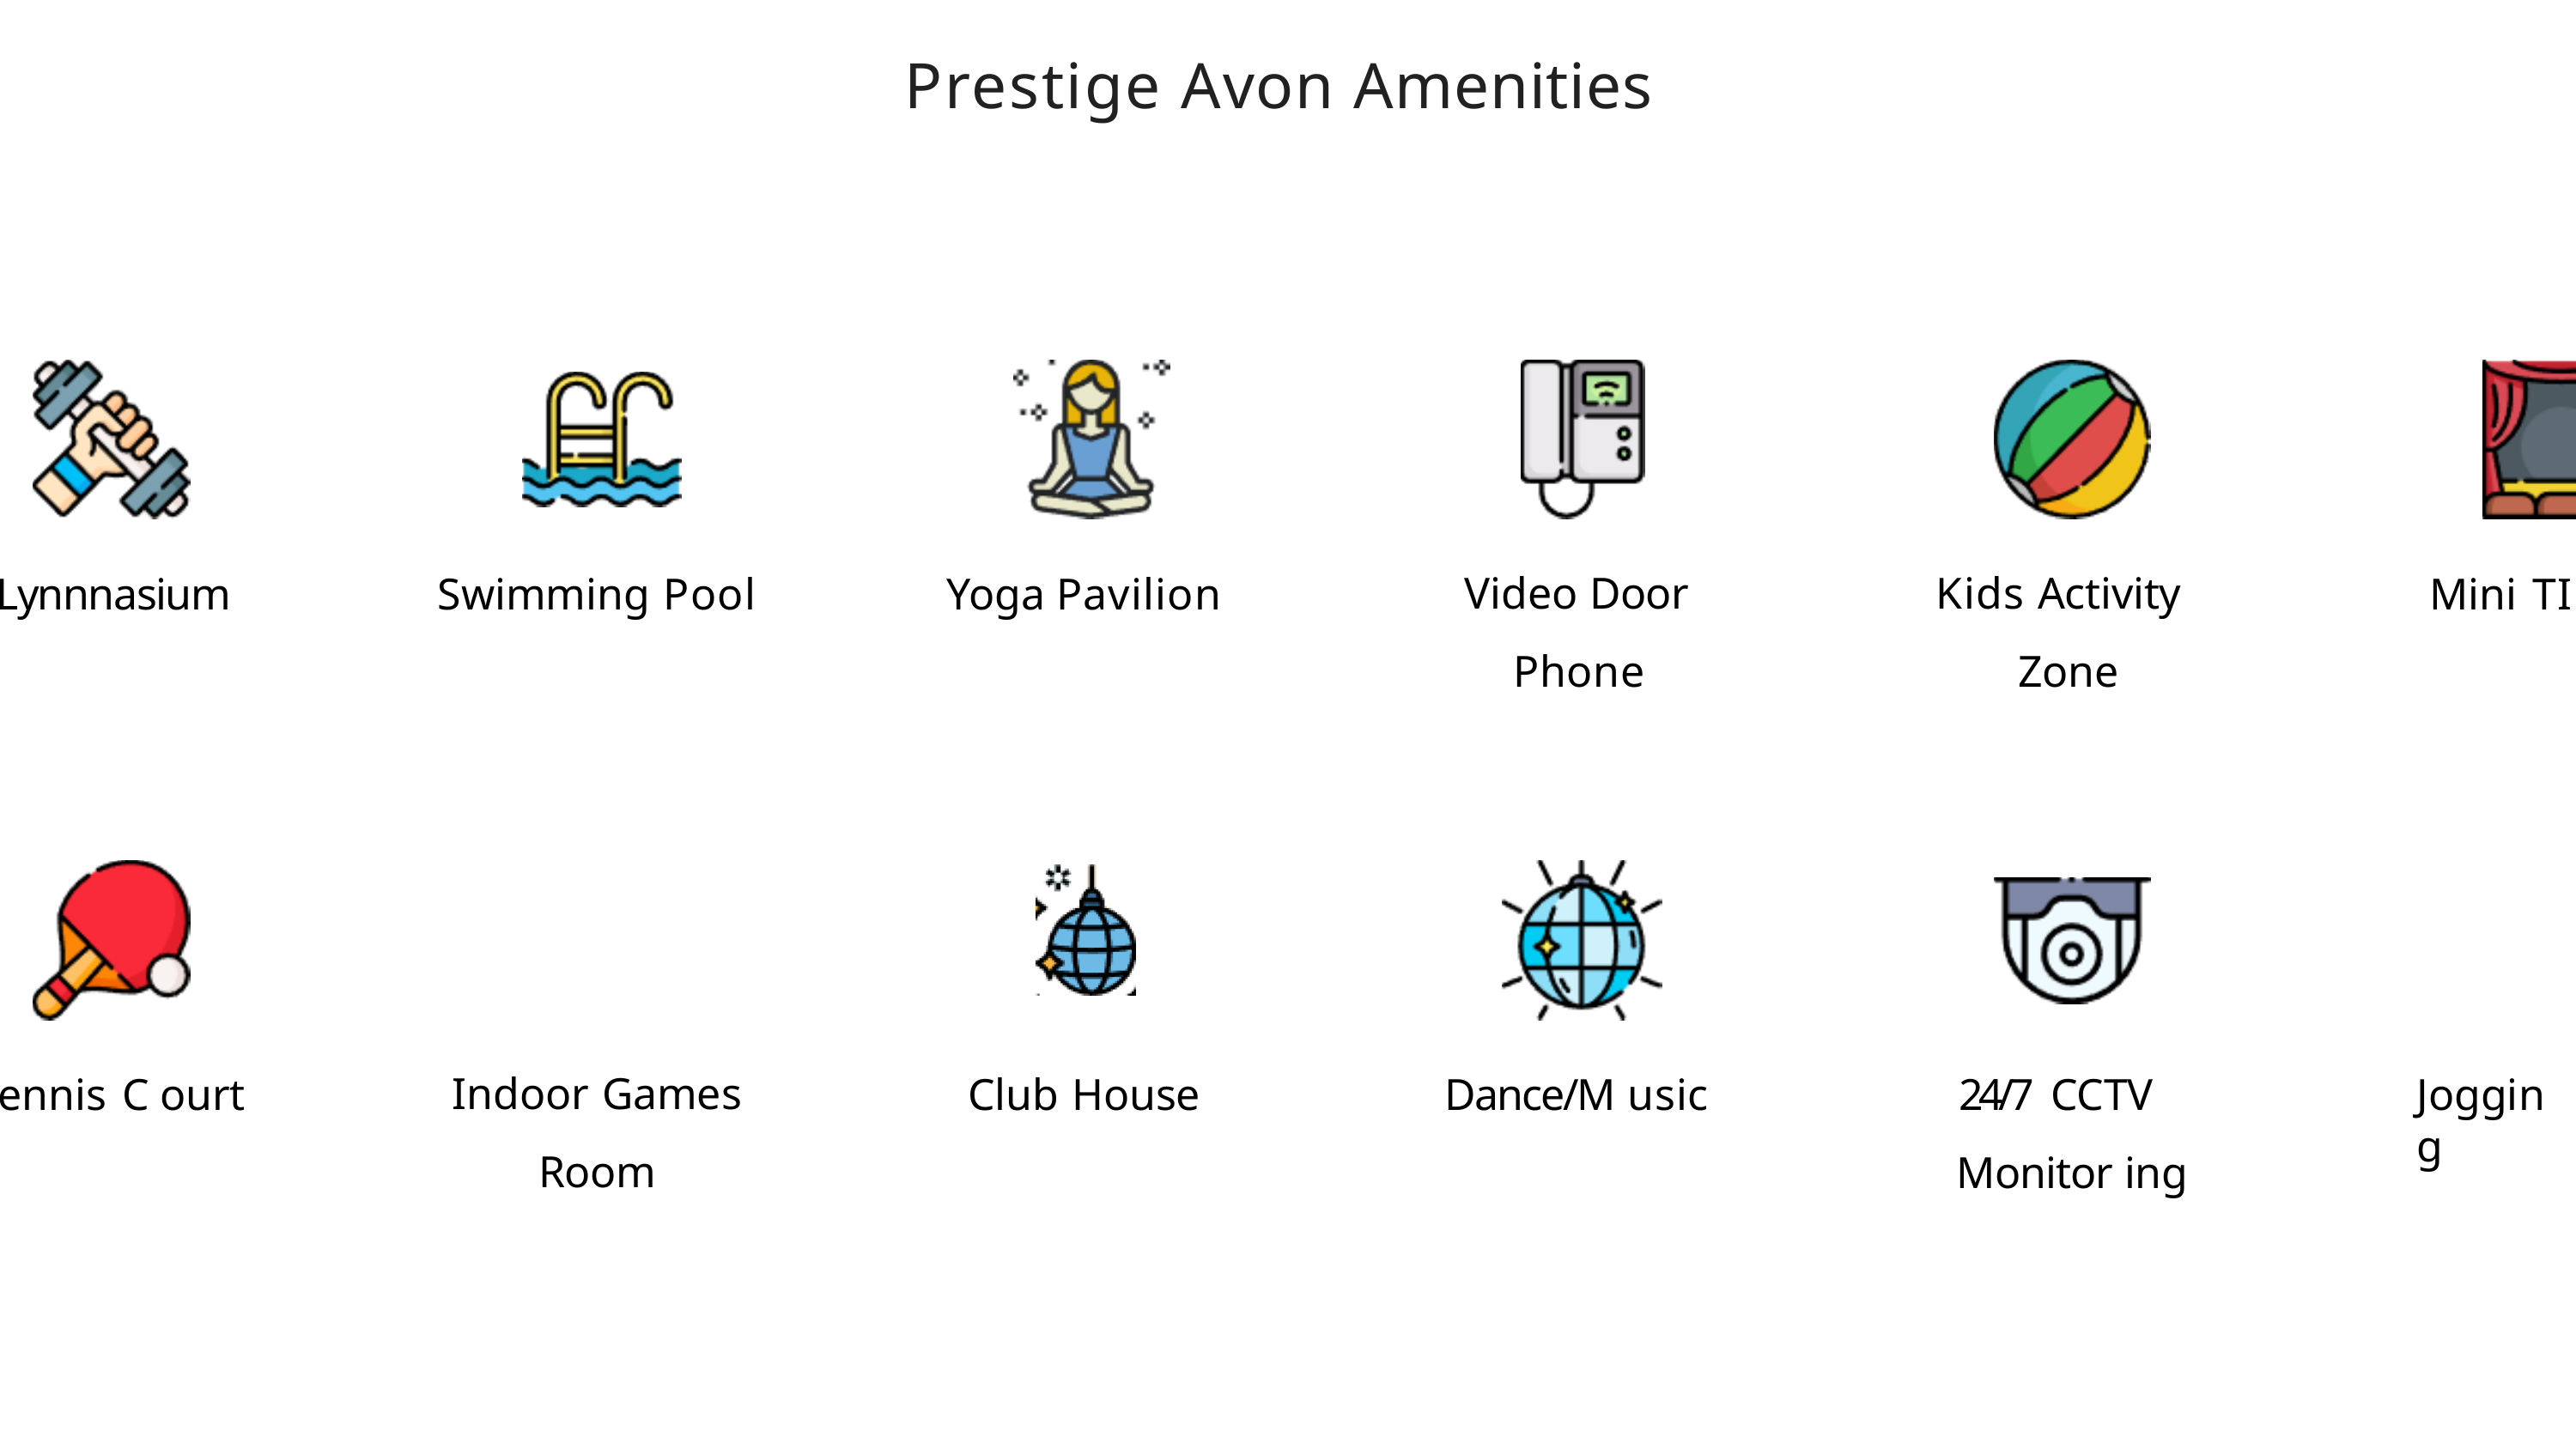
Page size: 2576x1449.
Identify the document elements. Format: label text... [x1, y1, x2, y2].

picture [521, 372, 682, 507]
picture [1993, 360, 2151, 520]
text_box Swimming Pool [435, 564, 768, 618]
text_box 24/7 CCTV Monitor ing [1954, 1038, 2190, 1197]
text_box Club House [966, 1065, 1217, 1119]
text_box Mini TI [2427, 564, 2576, 618]
picture [1036, 864, 1136, 996]
picture [1502, 860, 1662, 1021]
text_box Dance/M usic [1443, 1065, 1717, 1119]
text_box Video Door Phone [1462, 537, 1699, 696]
picture [33, 360, 191, 520]
text_box Joggin g [2415, 1065, 2576, 1171]
text_box ennis C ourt [0, 1065, 248, 1119]
text_box Kids Activity Zone [1934, 537, 2203, 696]
title Prestige Avon Amenities [902, 0, 1685, 288]
text_box Yoga Pavilion [945, 564, 1236, 618]
picture [1012, 360, 1171, 520]
text_box Indoor Games Room [450, 1038, 748, 1197]
picture [1993, 876, 2151, 1004]
picture [1521, 360, 1646, 520]
picture [33, 860, 191, 1021]
picture [2482, 360, 2576, 520]
text_box Lynnnasium [0, 564, 235, 618]
